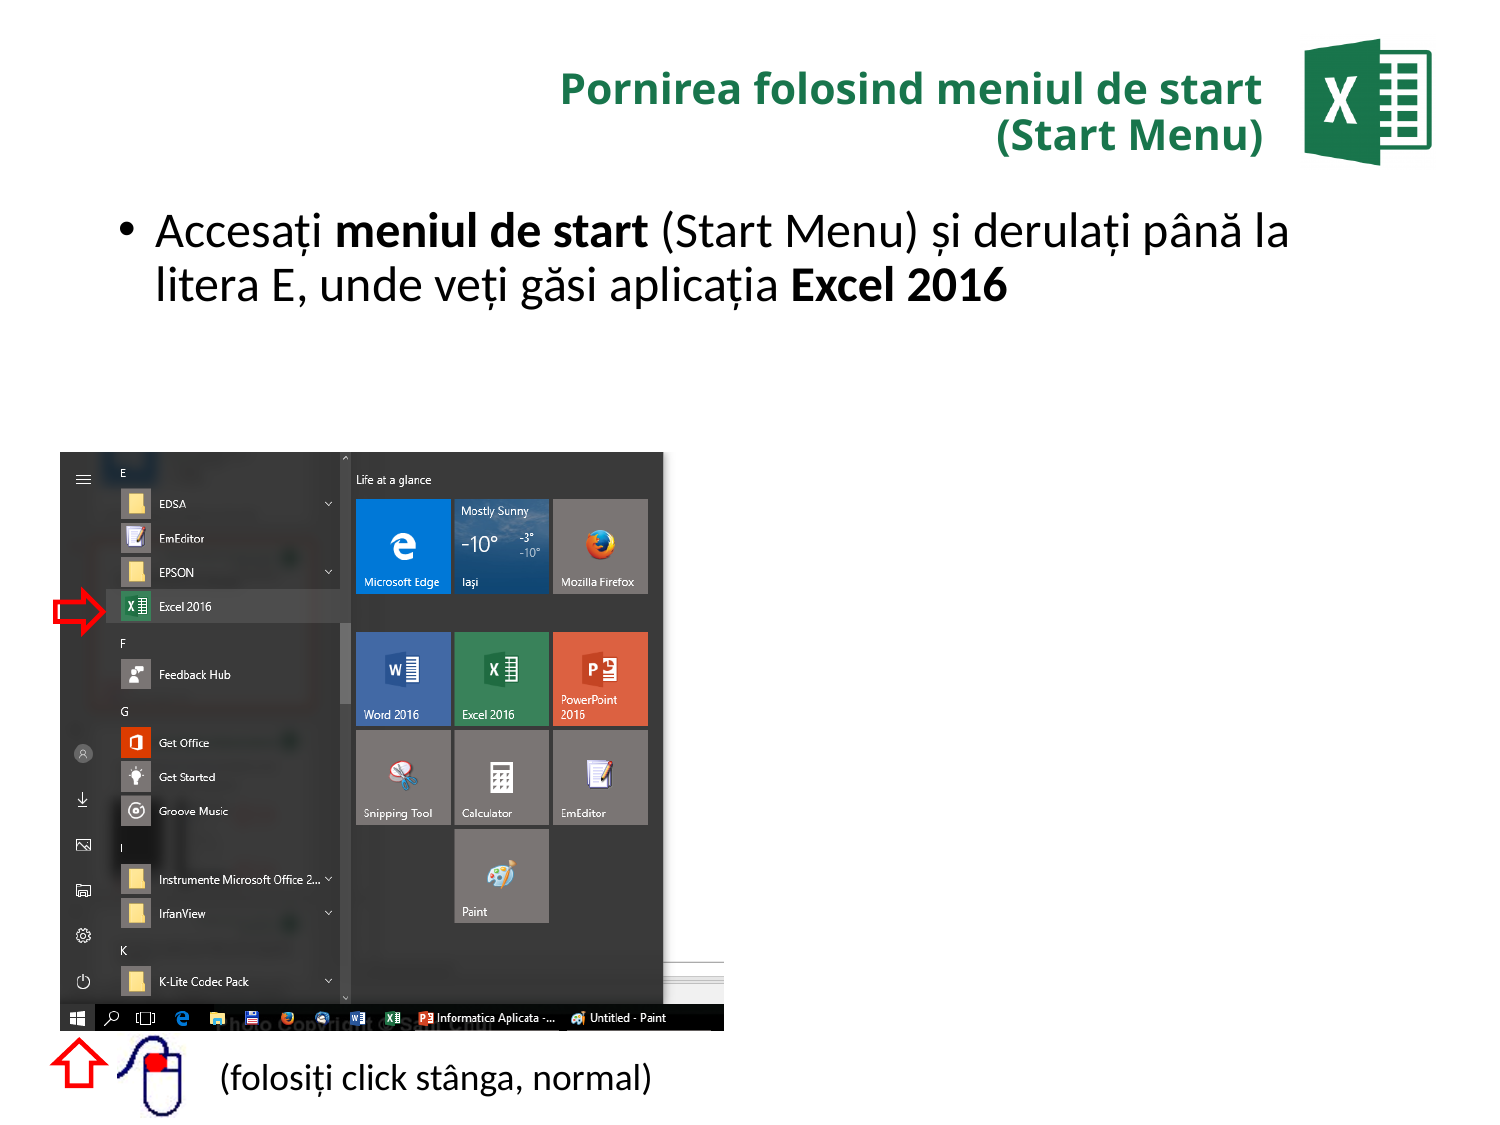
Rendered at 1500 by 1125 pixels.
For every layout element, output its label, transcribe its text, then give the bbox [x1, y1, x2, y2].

text_box [54, 600, 60, 623]
text_box [52, 1038, 106, 1087]
picture [1300, 34, 1436, 170]
picture [116, 1033, 191, 1118]
picture [60, 452, 724, 1031]
text_box (folosiţi click stânga, normal) [204, 1045, 775, 1106]
list Accesaţi meniul de start (Start Menu) şi derulaţi până la litera E, unde veţi găsi aplicaţia Excel 2016 [103, 196, 1397, 1034]
title Pornirea folosind meniul de start (Start Menu) [103, 59, 1279, 168]
